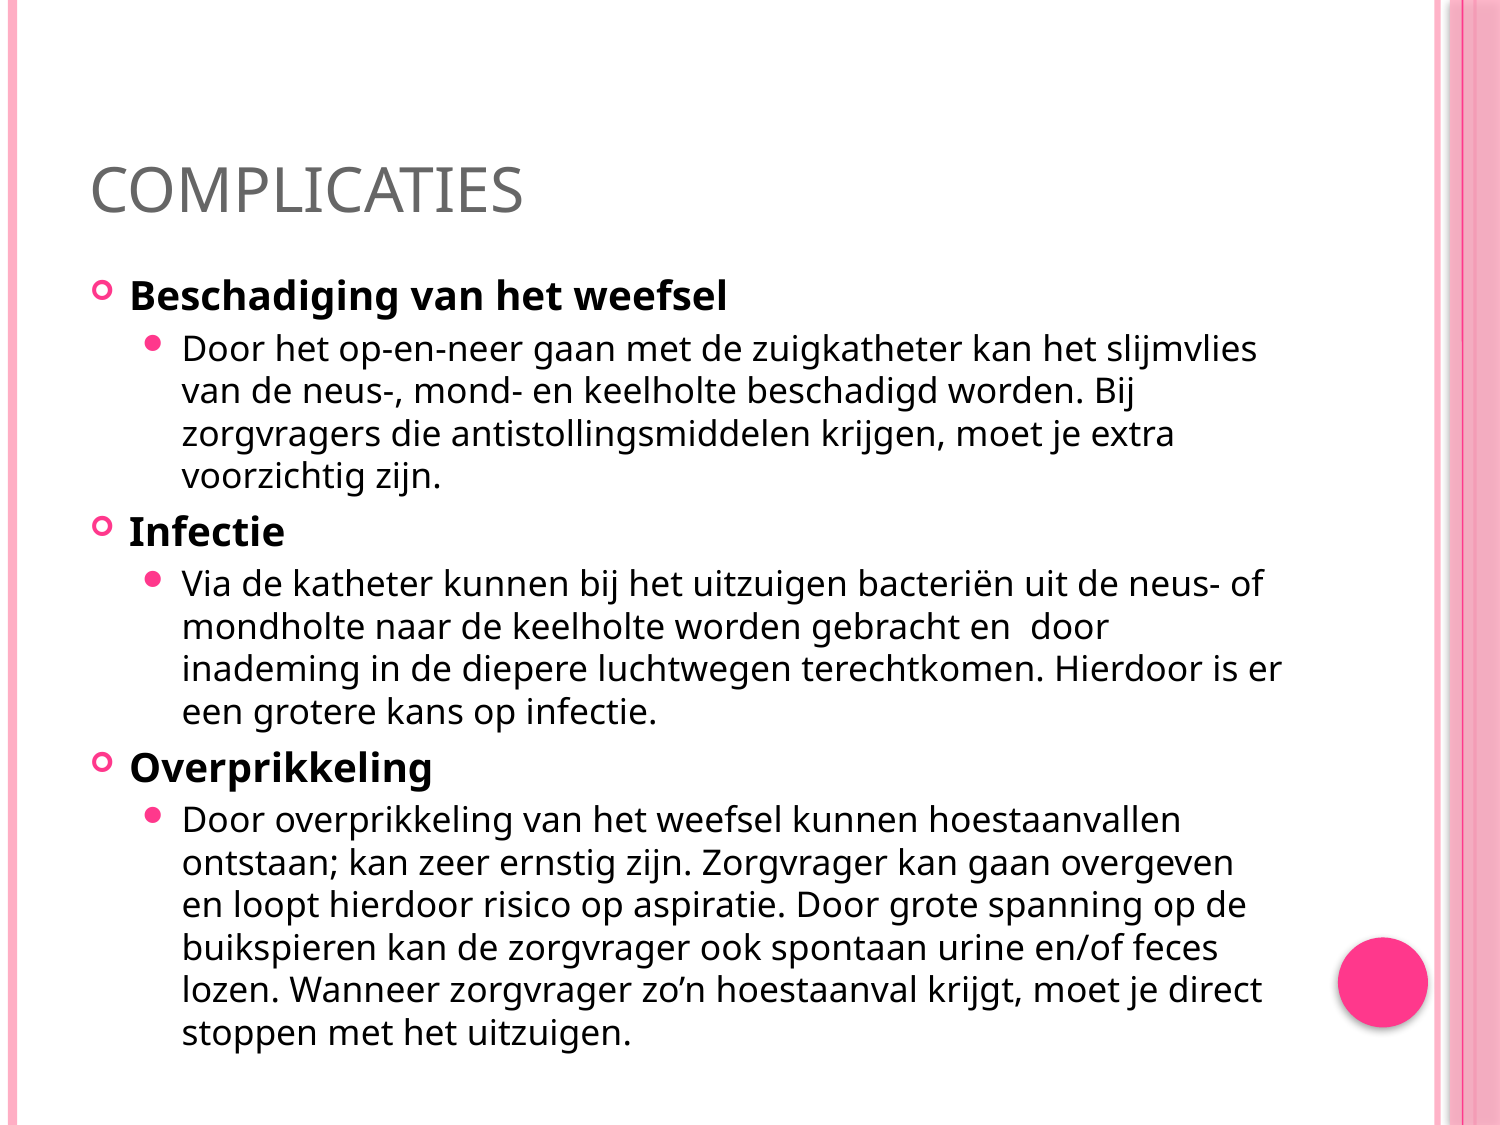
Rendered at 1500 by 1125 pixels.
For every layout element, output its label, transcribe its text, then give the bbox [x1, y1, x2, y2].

title Complicaties [75, 45, 1300, 233]
list Beschadiging van het weefsel Door het op-en-neer gaan met de zuigkatheter kan het slijmvlies van de neus-, mond- en keelholte beschadigd worden. Bij zorgvragers die antistollingsmiddelen krijgen, moet je extra voorzichtig zijn. Infectie Via de katheter kunnen bij het uitzuigen bacteriën uit de neus- of mondholte naar de keelholte worden gebracht en door inademing in de diepere luchtwegen terechtkomen. Hierdoor is er een grotere kans op infectie. Overprikkeling Door overprikkeling van het weefsel kunnen hoestaanvallen ontstaan; kan zeer ernstig zijn. Zorgvrager kan gaan overgeven en loopt hierdoor risico op aspiratie. Door grote spanning op de buikspieren kan de zorgvrager ook spontaan urine en/of feces lozen. Wanneer zorgvrager zo’n hoestaanval krijgt, moet je direct stoppen met het uitzuigen. [75, 262, 1300, 1062]
